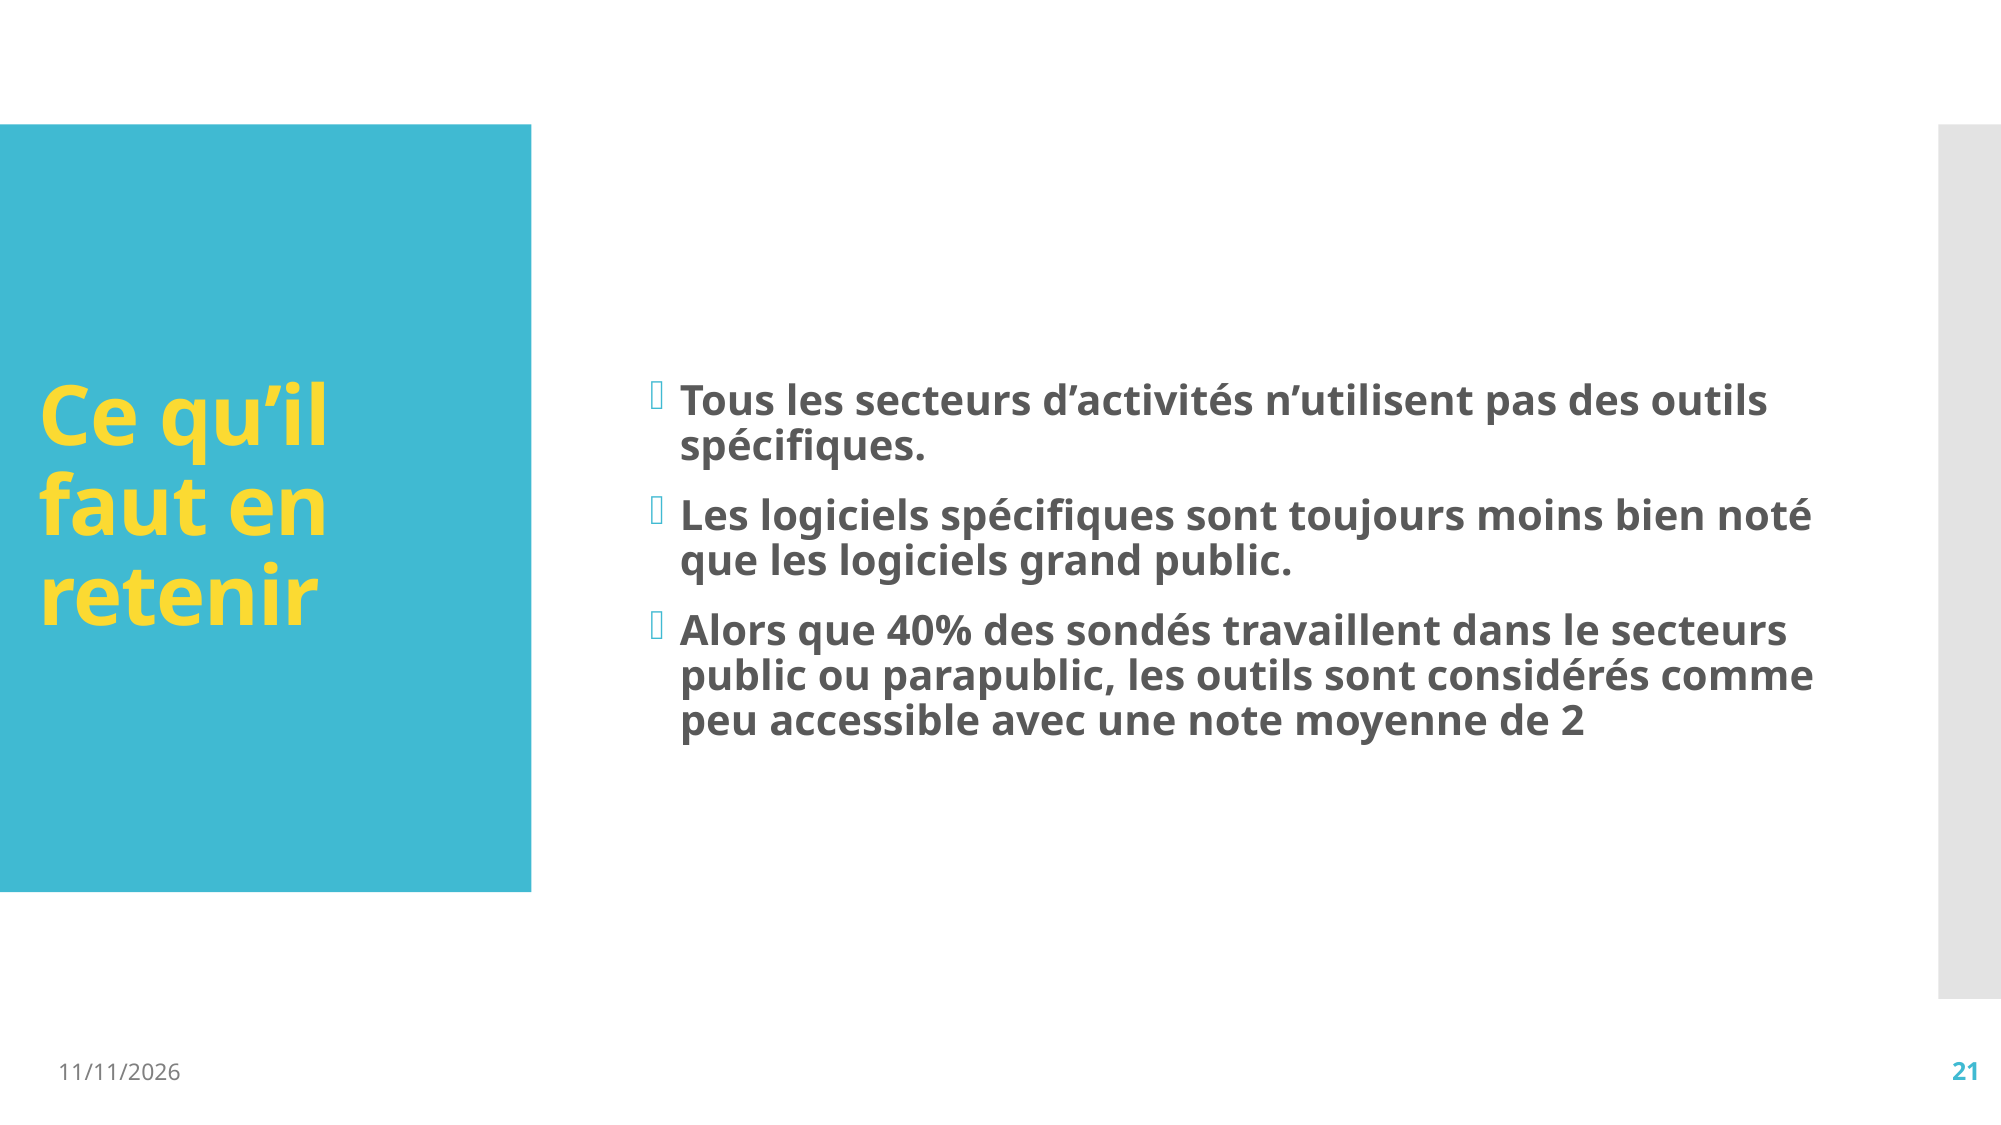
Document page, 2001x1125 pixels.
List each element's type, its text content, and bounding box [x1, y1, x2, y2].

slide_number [43, 1042, 493, 1103]
title Ce qu’il faut en retenir [23, 130, 508, 886]
list Tous les secteurs d’activités n’utilisent pas des outils spécifiques. Les logiciels spécifiques sont toujours moins bien noté que les logiciels grand public. Alors que 40% des sondés travaillent dans le secteurs public ou parapublic, les outils sont considérés comme peu accessible avec une note moyenne de 2 [634, 141, 1835, 982]
slide_number 21 [1744, 1042, 1996, 1103]
